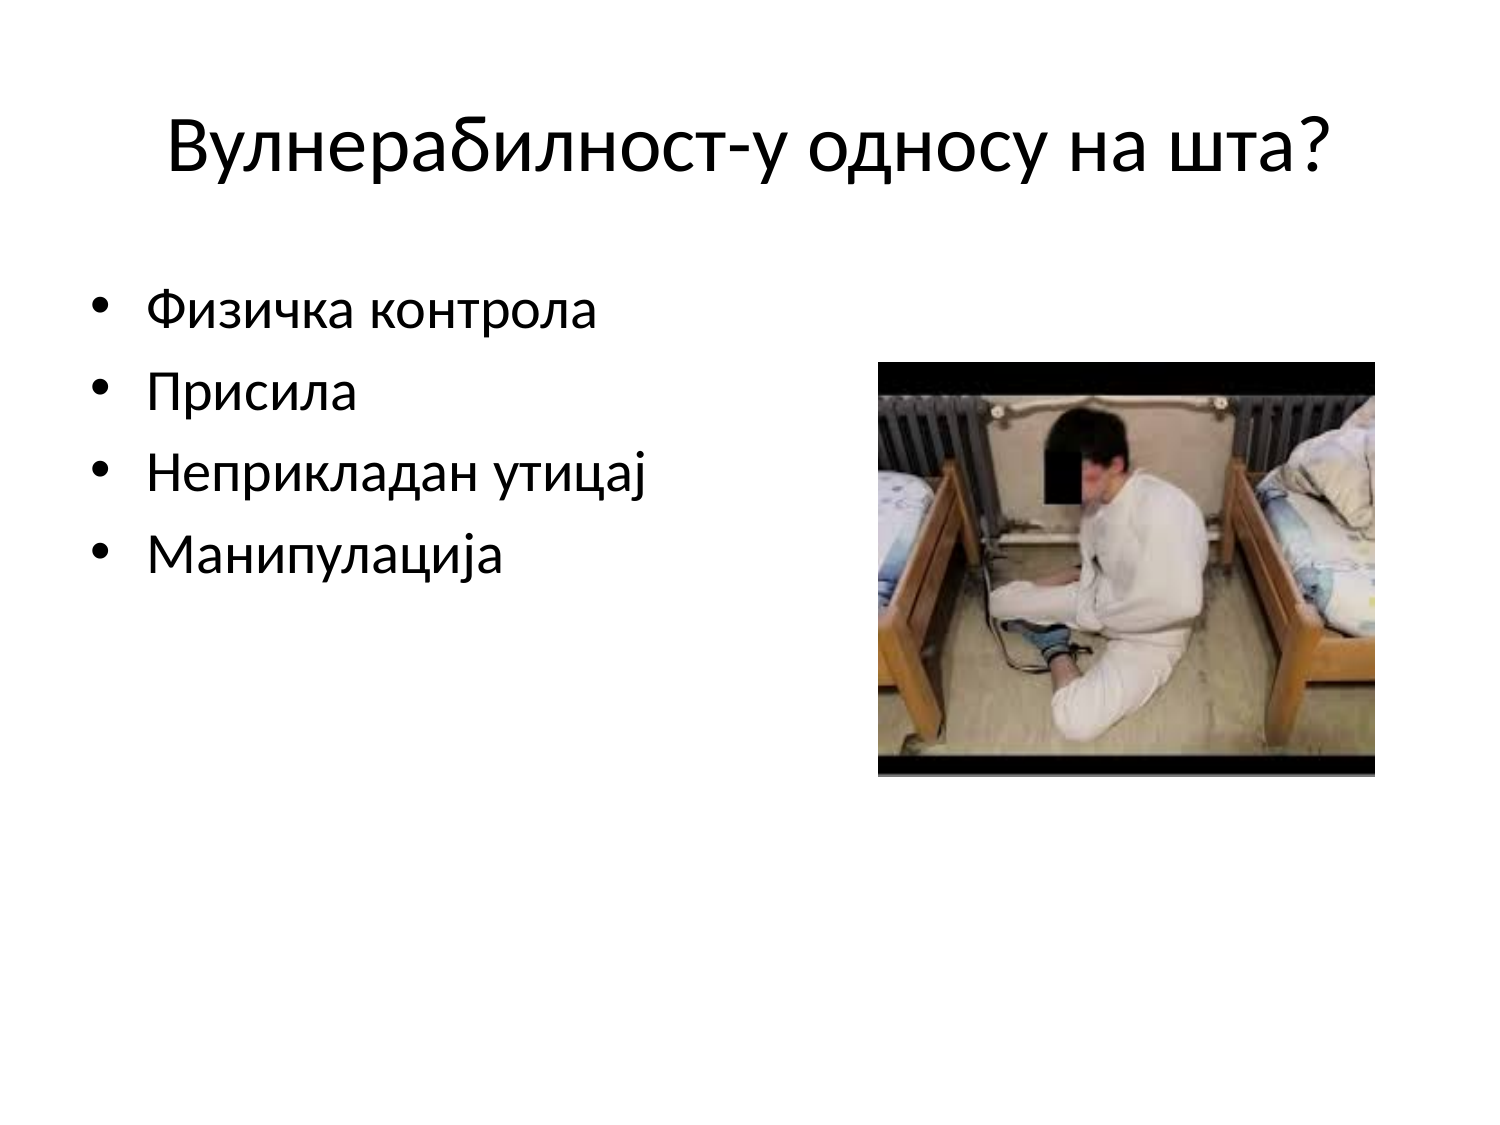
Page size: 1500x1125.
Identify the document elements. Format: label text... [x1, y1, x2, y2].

title Вулнерабилност-у односу на шта? [75, 45, 1425, 233]
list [878, 362, 1376, 777]
list Физичка контрола Присила Неприкладан утицај Манипулација [75, 262, 738, 1005]
